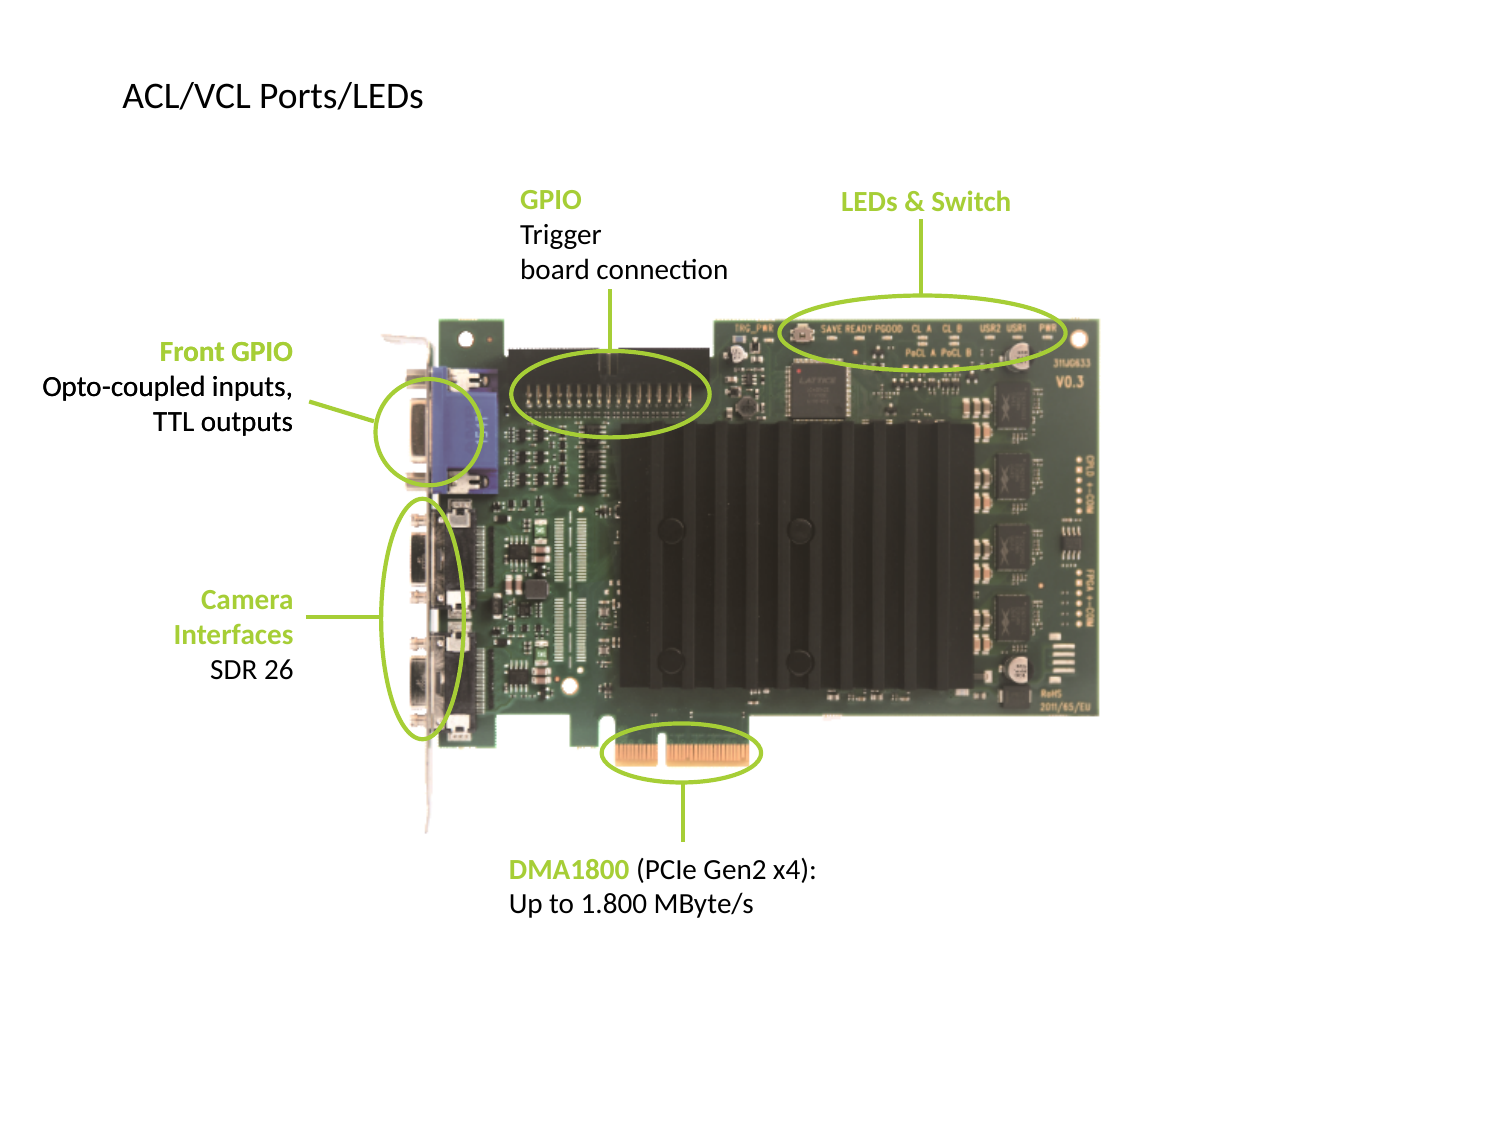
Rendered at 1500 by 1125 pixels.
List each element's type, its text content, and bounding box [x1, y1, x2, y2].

text_box GPIO Trigger board connection [505, 172, 744, 293]
text_box Camera Interfaces SDR 26 [158, 573, 309, 728]
picture [375, 310, 1104, 843]
text_box LEDs & Switch [826, 174, 1027, 260]
text_box [812, 295, 1033, 309]
text_box Front GPIO Opto-coupled inputs, TTL outputs [27, 324, 309, 445]
text_box DMA1800 (PCIe Gen2 x4): Up to 1.800 MByte/s [493, 852, 833, 928]
text_box ACL/VCL Ports/LEDs [107, 64, 441, 124]
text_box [308, 401, 375, 422]
